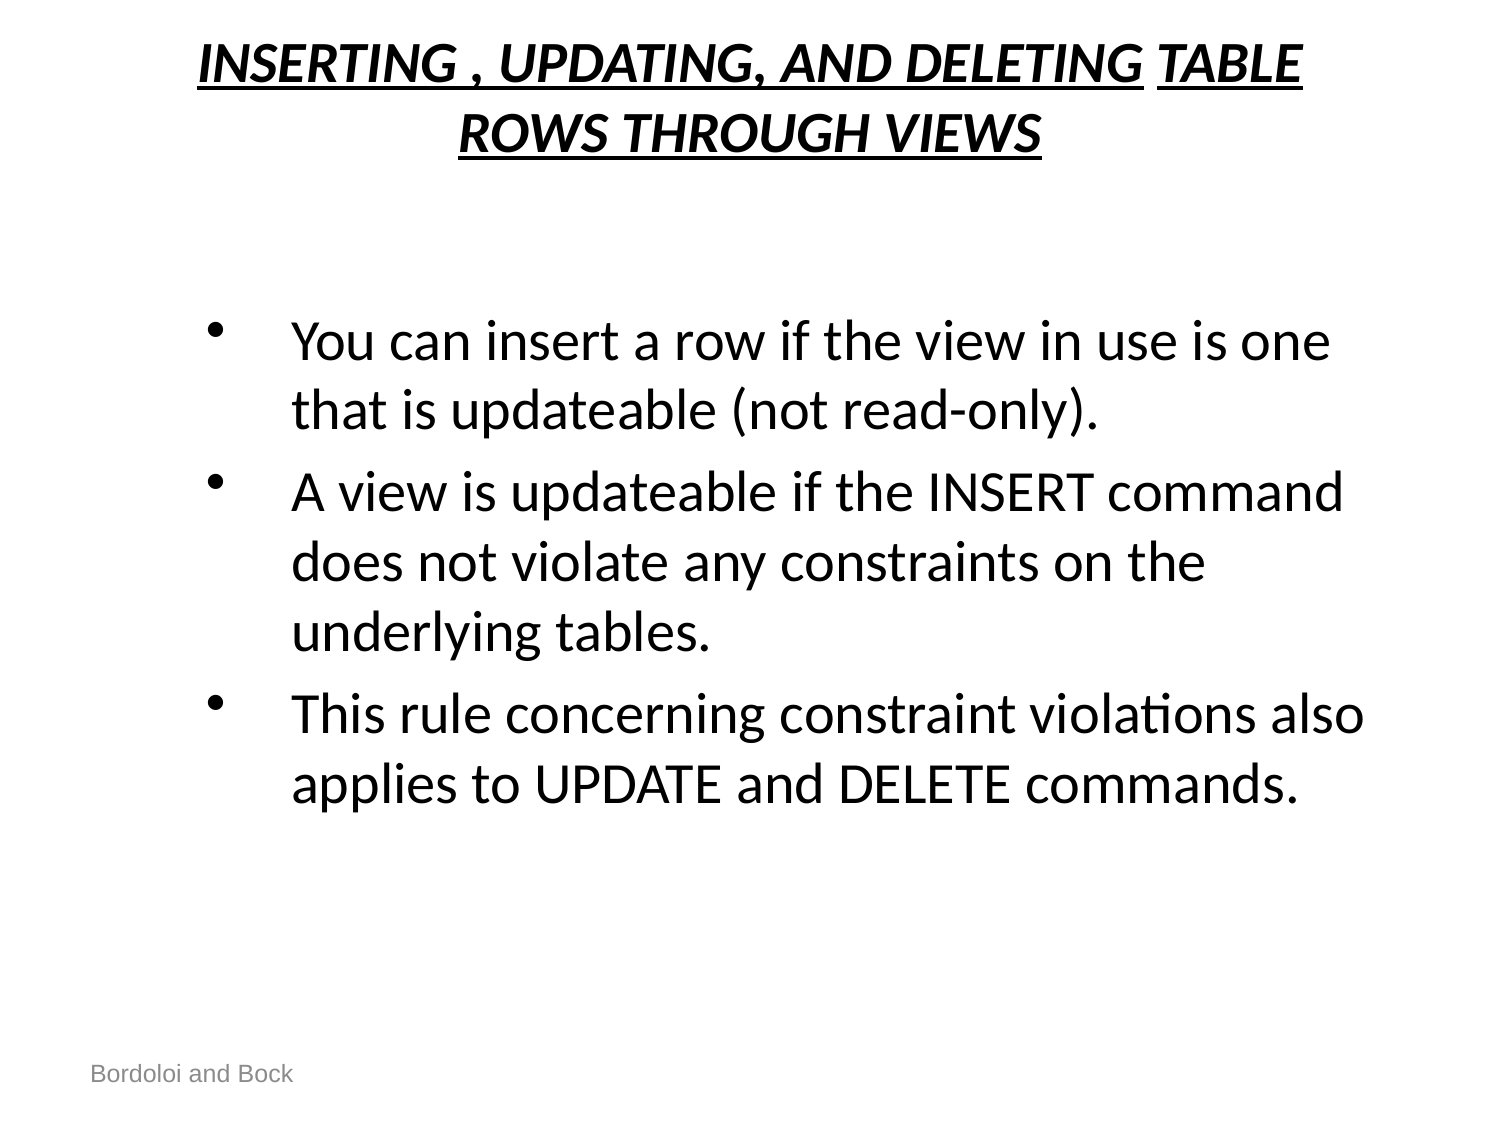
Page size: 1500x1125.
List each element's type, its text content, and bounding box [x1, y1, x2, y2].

list You can insert a row if the view in use is one that is updateable (not read-only). A view is updateable if the INSERT command does not violate any constraints on the underlying tables. This rule concerning constraint violations also applies to UPDATE and DELETE commands. [87, 212, 1400, 1038]
title INSERTING , UPDATING, AND DELETING TABLE ROWS THROUGH VIEWS [112, 0, 1388, 188]
slide_number Bordoloi and Bock [75, 1042, 425, 1103]
